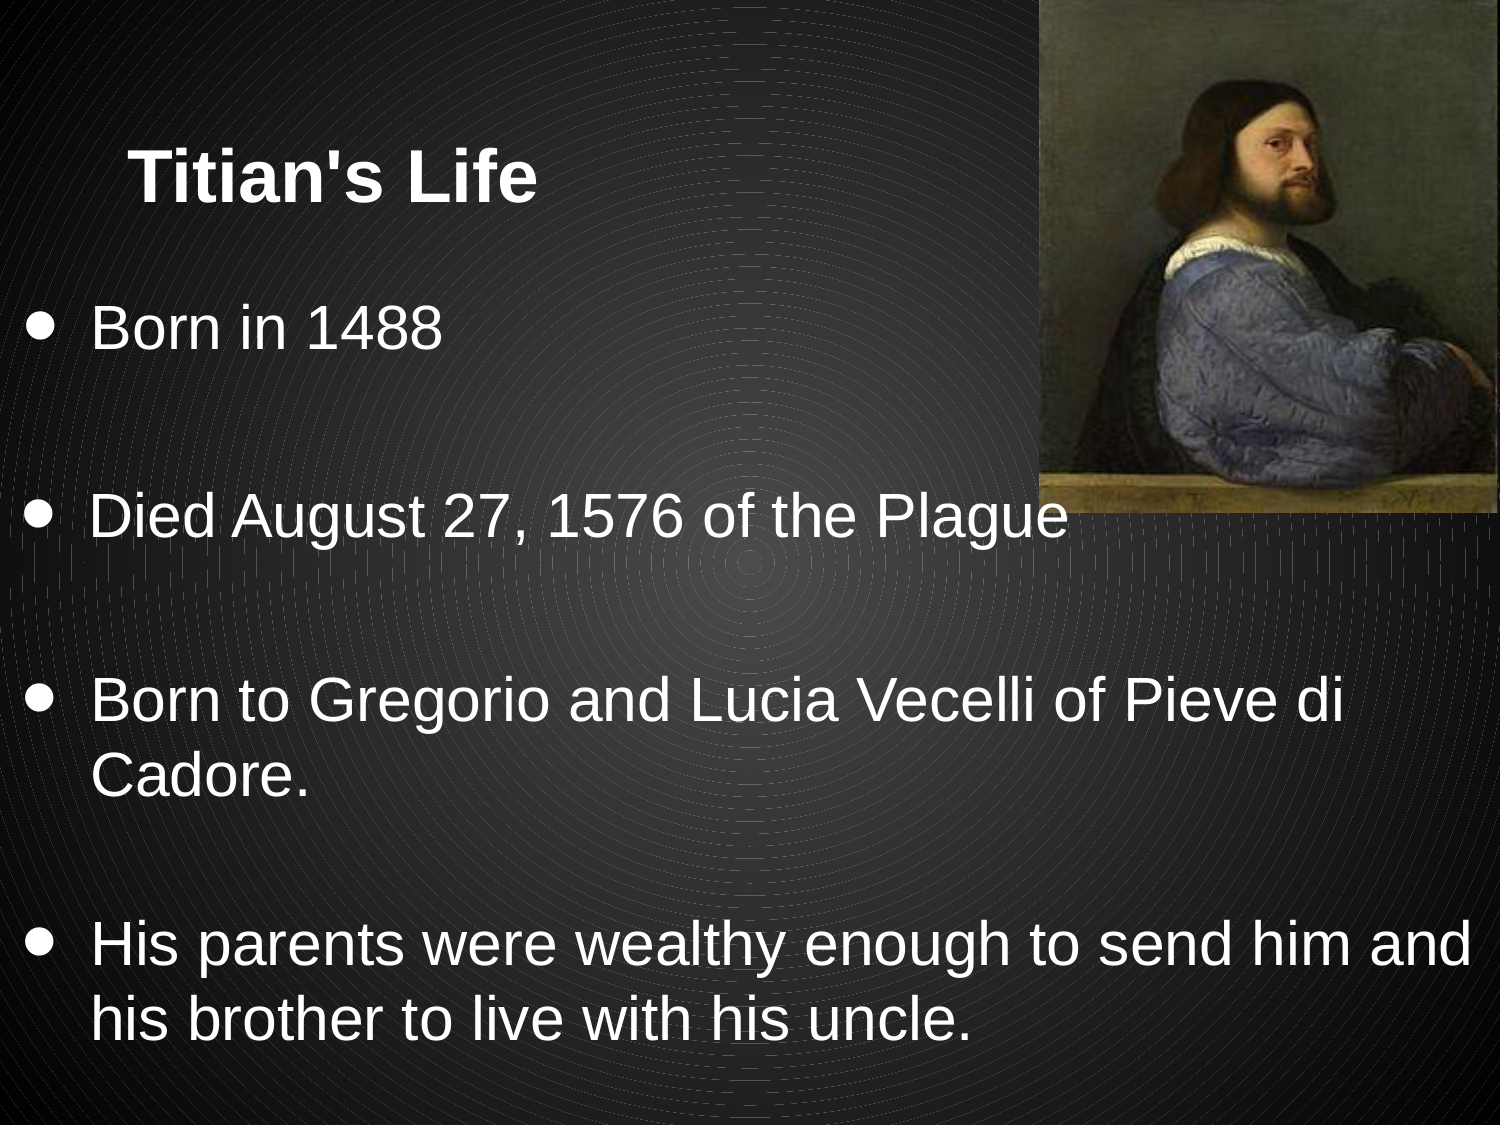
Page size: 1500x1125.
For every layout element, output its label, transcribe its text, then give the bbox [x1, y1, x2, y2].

text_box Born in 1488 [0, 272, 1500, 378]
text_box Born to Gregorio and Lucia Vecelli of Pieve di Cadore. [0, 644, 1498, 825]
text_box [1039, 378, 1498, 459]
list His parents were wealthy enough to send him and his brother to live with his uncle. [0, 888, 1500, 1125]
title Titian's Life [75, 14, 1039, 233]
text_box Died August 27, 1576 of the Plague [0, 459, 1499, 565]
text_box [1039, 0, 1498, 272]
